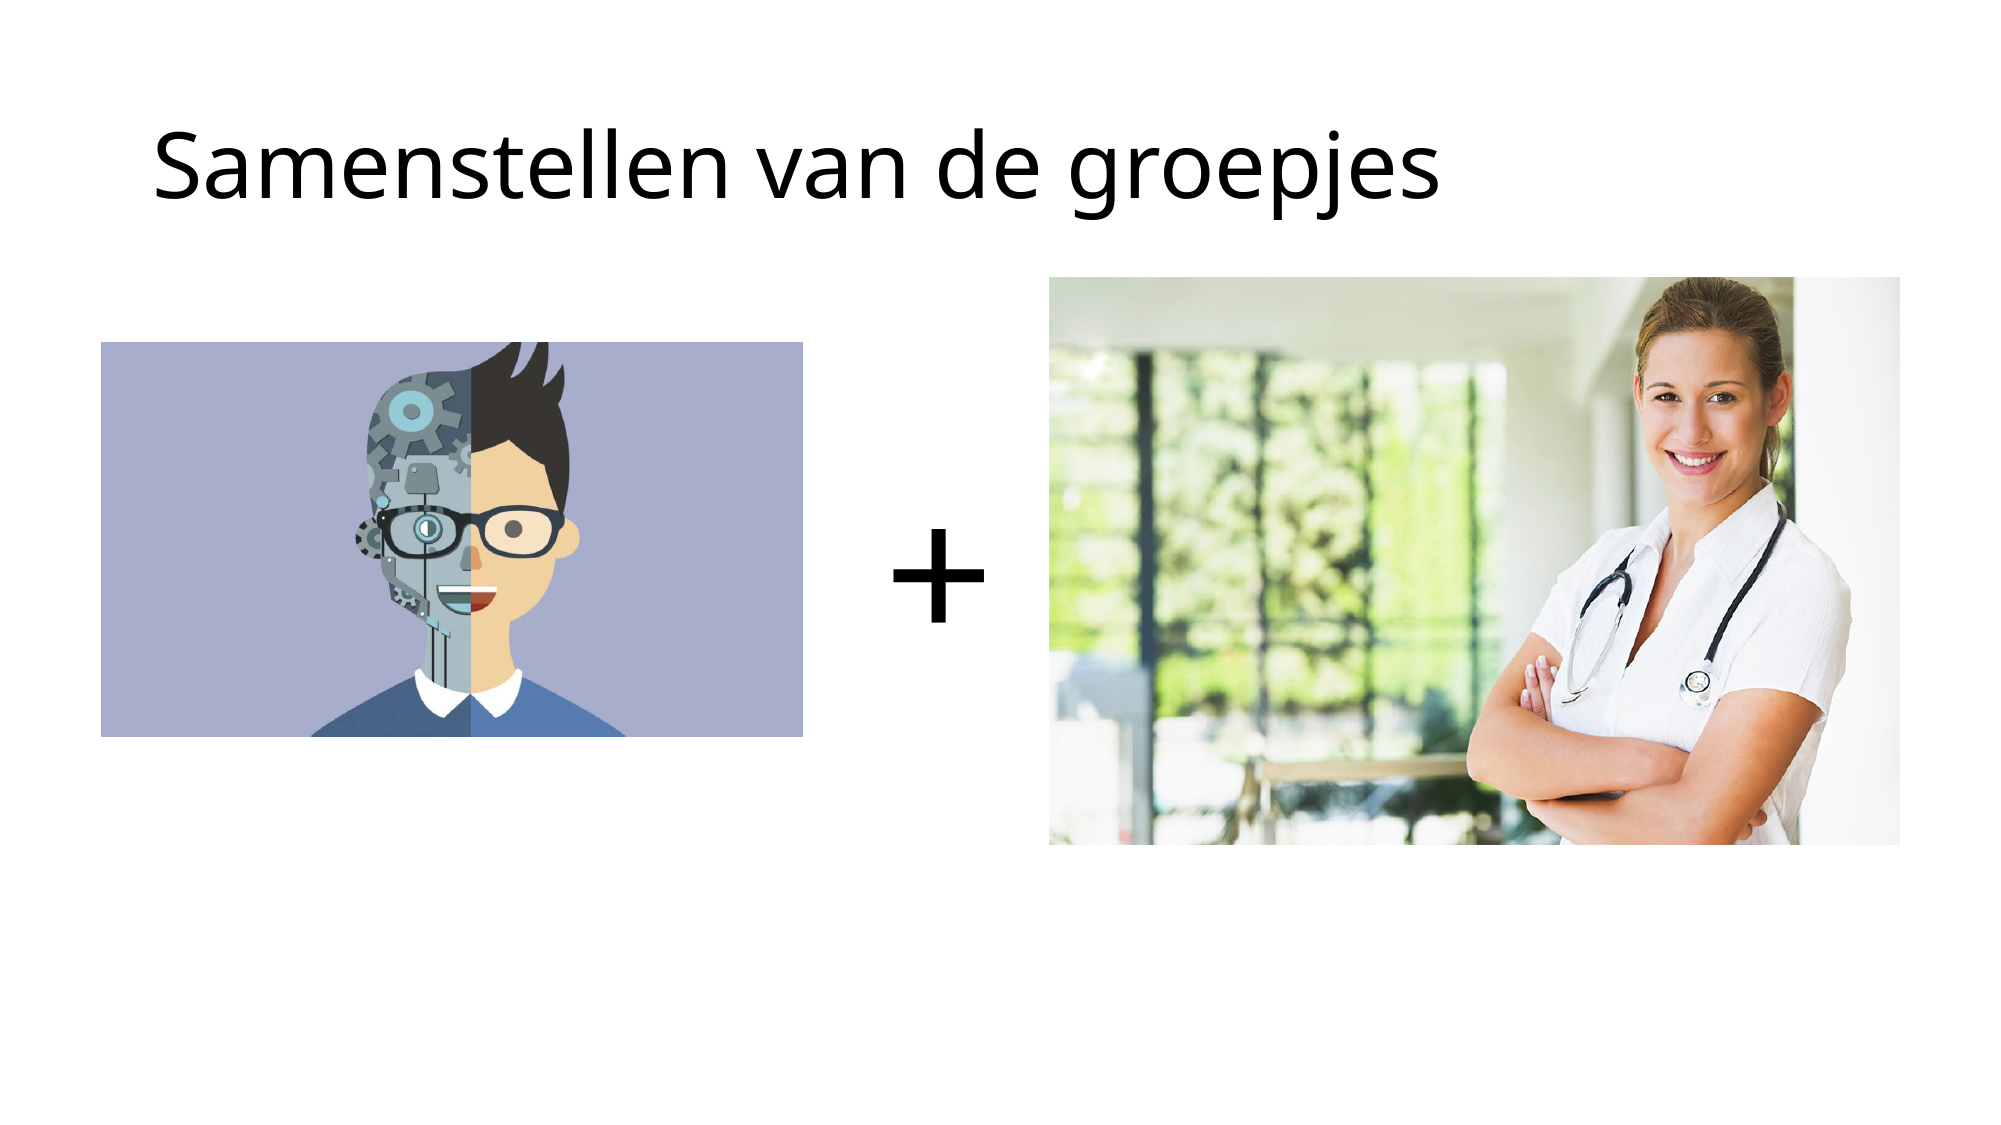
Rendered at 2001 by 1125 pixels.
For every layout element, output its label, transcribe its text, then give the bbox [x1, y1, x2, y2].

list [1049, 277, 1900, 845]
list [101, 342, 803, 737]
title Samenstellen van de groepjes [137, 59, 1863, 278]
text_box + [874, 432, 1049, 688]
